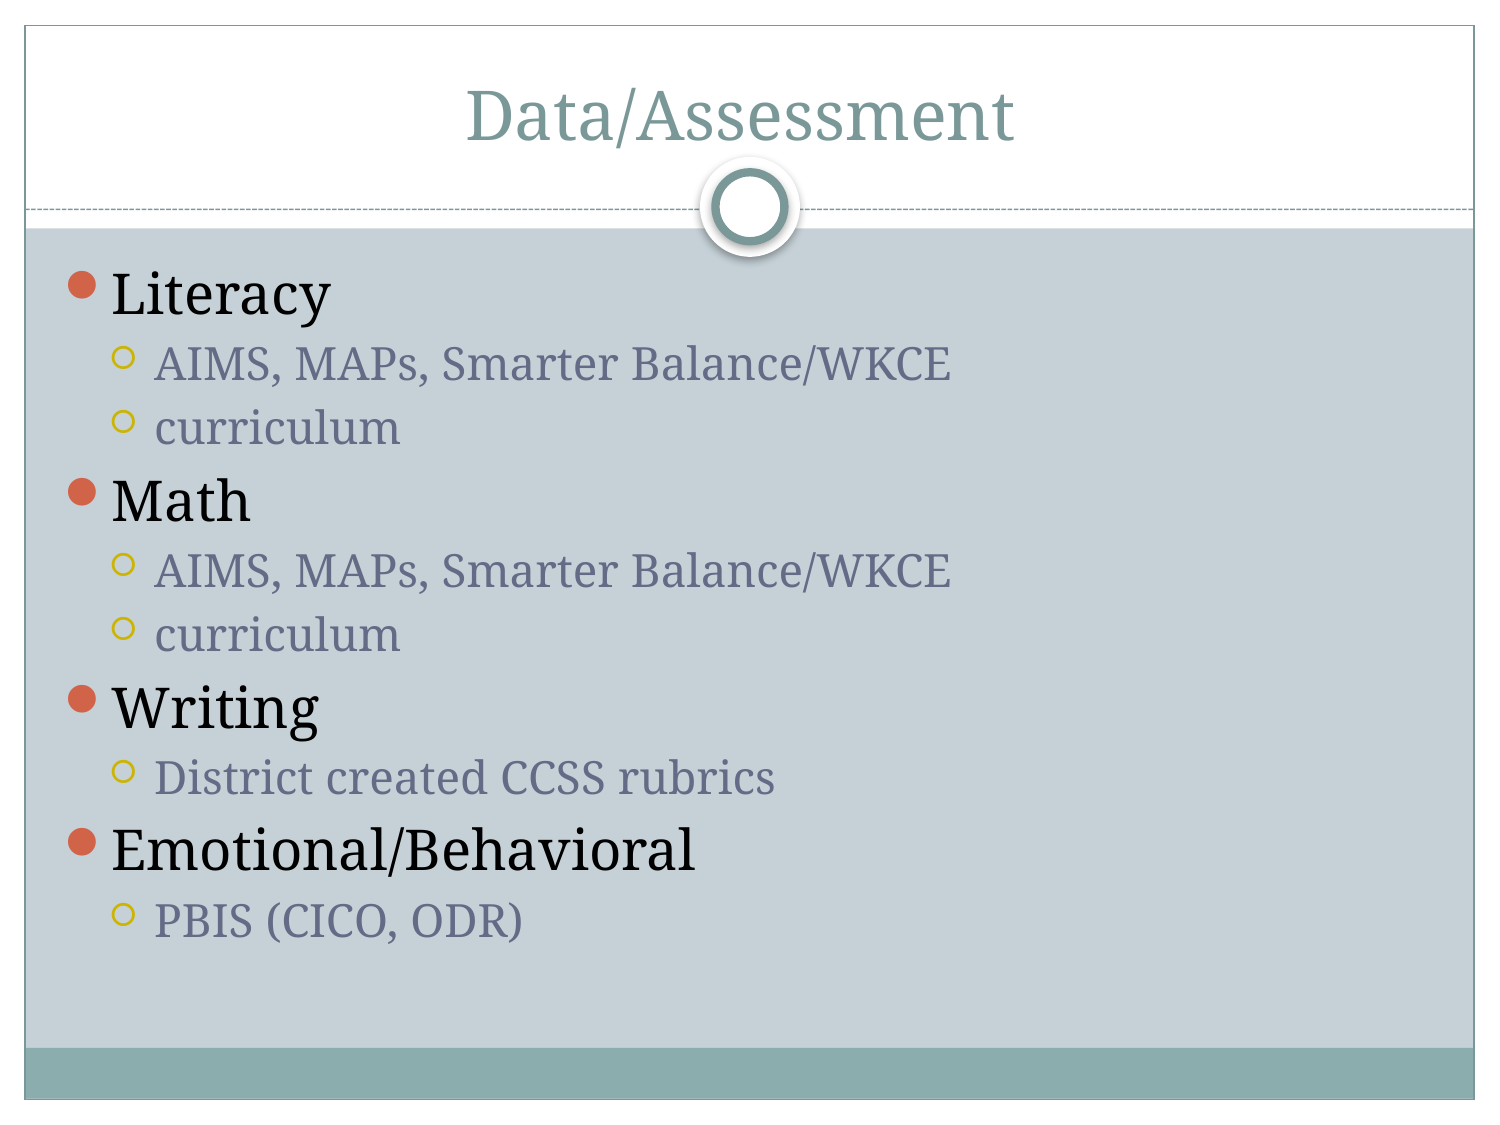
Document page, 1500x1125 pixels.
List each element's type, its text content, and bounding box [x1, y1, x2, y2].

title Data/Assessment [49, 37, 1450, 162]
list Literacy AIMS, MAPs, Smarter Balance/WKCE curriculum Math AIMS, MAPs, Smarter Balance/WKCE curriculum Writing District created CCSS rubrics Emotional/Behavioral PBIS (CICO, ODR) [49, 250, 1445, 1001]
